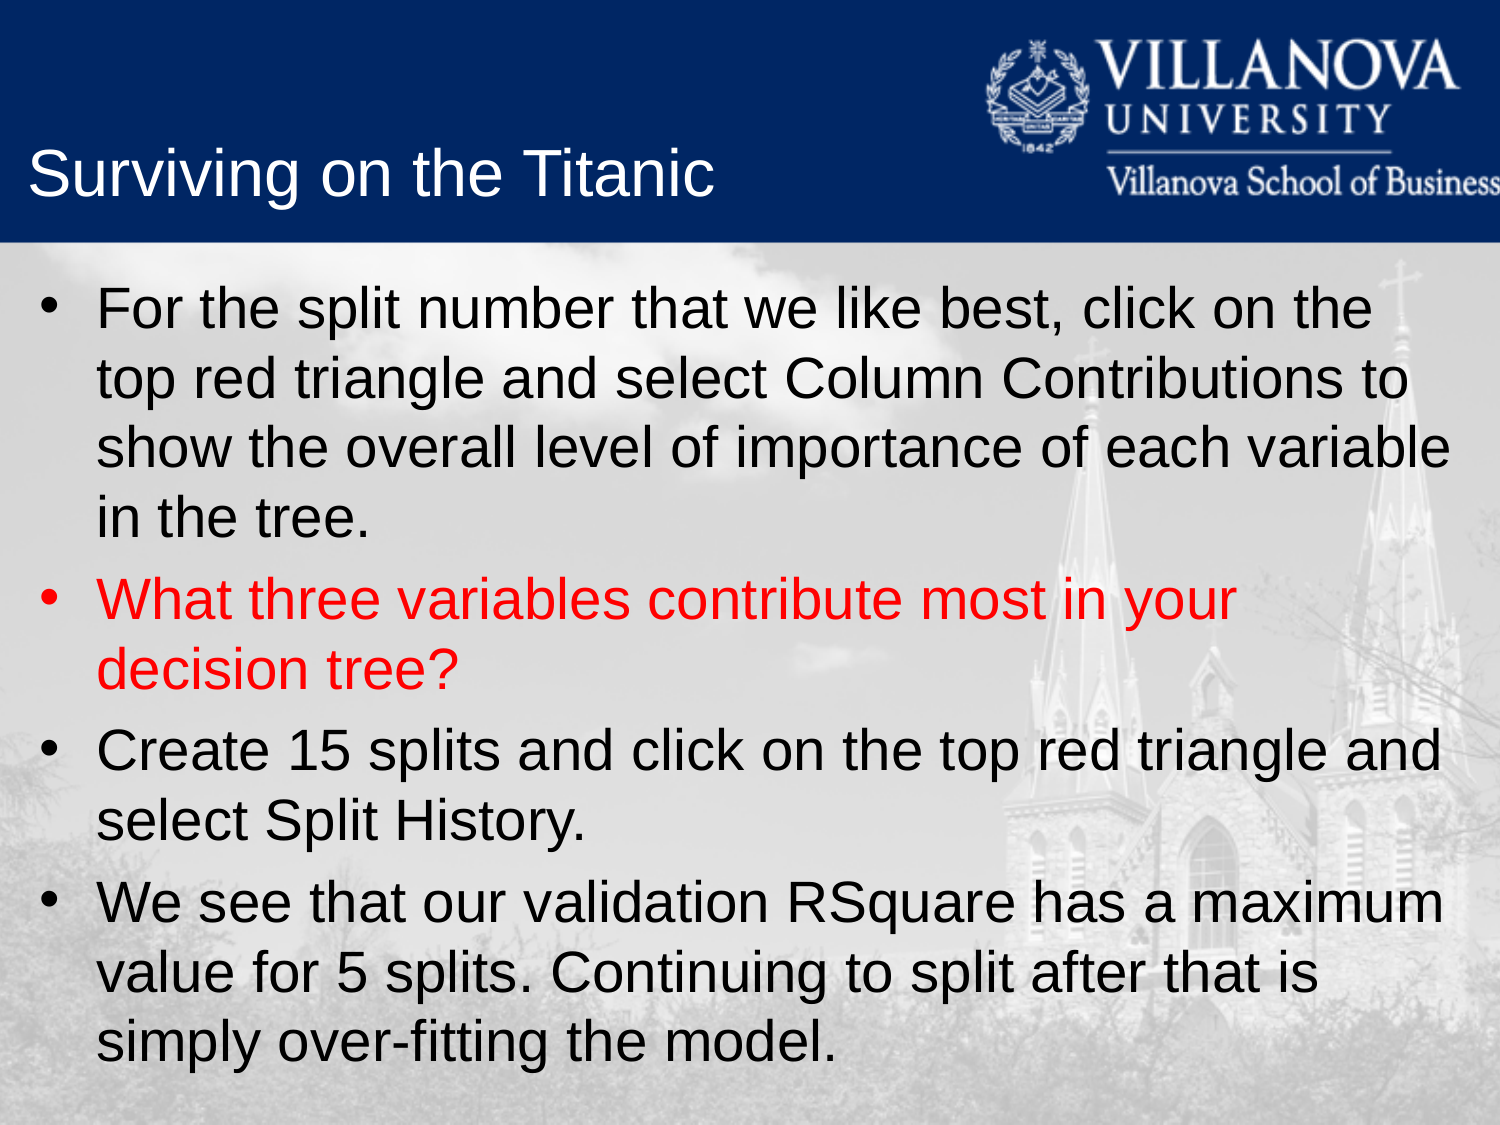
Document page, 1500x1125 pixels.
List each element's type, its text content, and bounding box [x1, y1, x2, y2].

picture [0, 0, 1500, 1125]
text_box Surviving on the Titanic [12, 37, 1363, 225]
list For the split number that we like best, click on the top red triangle and select Column Contributions to show the overall level of importance of each variable in the tree. What three variables contribute most in your decision tree? Create 15 splits and click on the top red triangle and select Split History. We see that our validation RSquare has a maximum value for 5 splits. Continuing to split after that is simply over-fitting the model. [24, 262, 1475, 1113]
